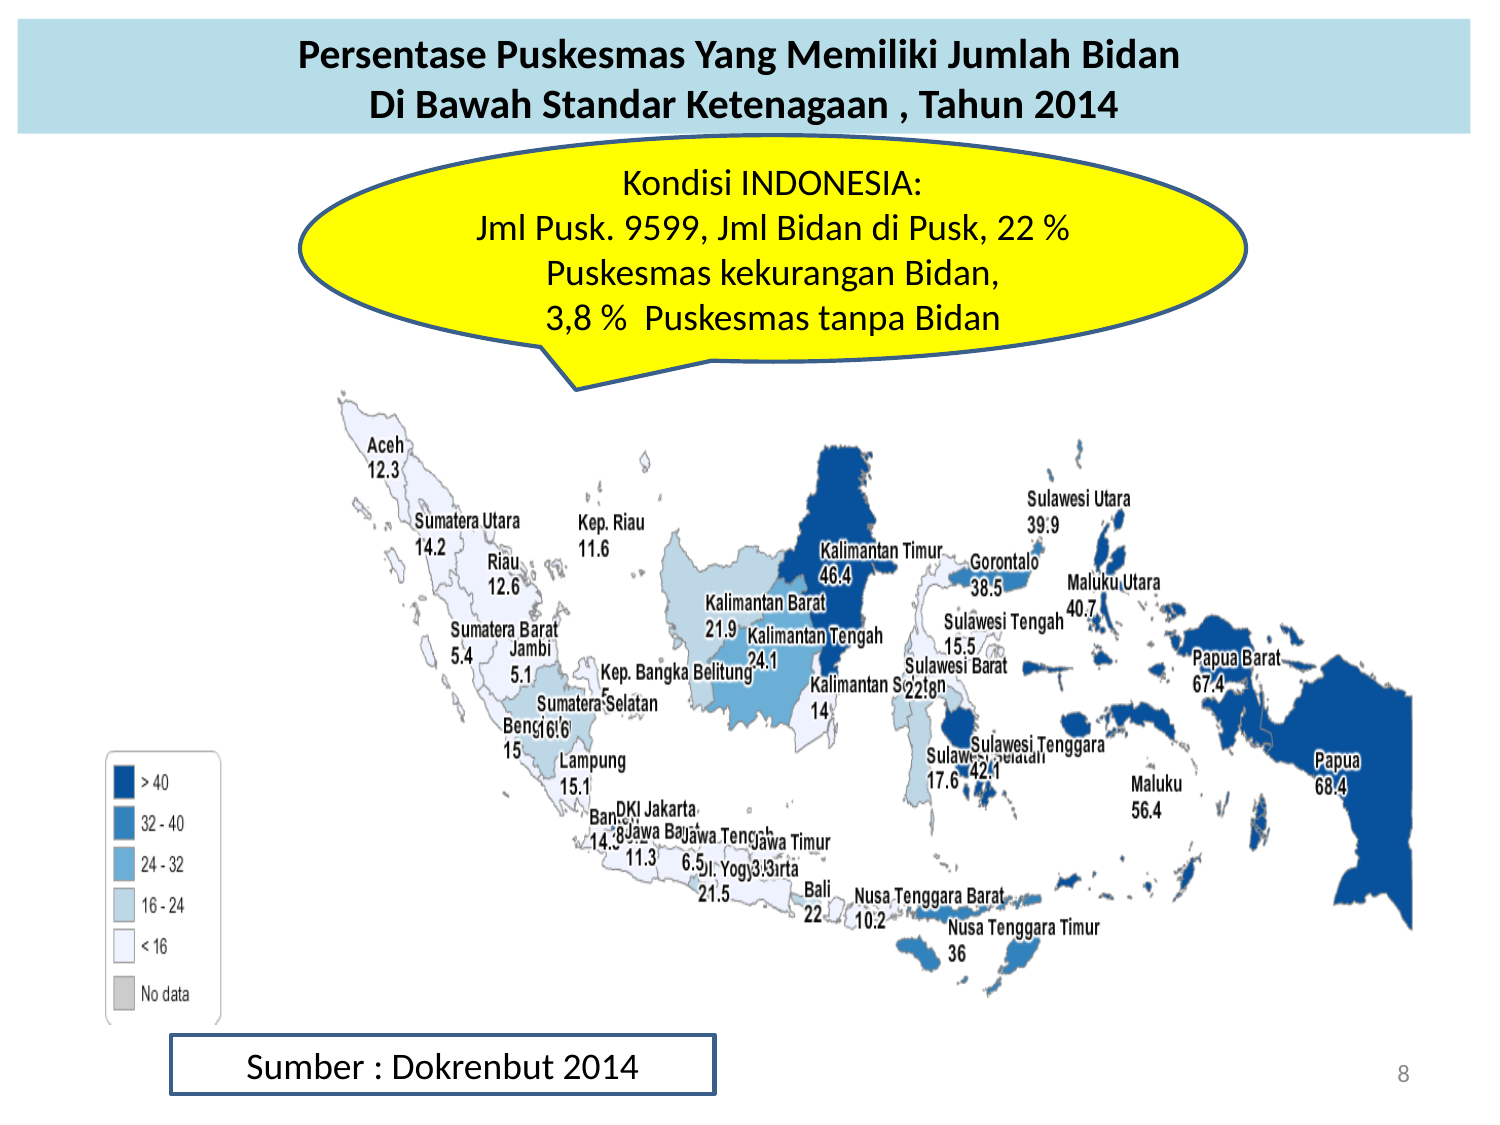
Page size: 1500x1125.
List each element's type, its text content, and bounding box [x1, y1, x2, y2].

slide_number 8 [1074, 1042, 1425, 1103]
text_box Kondisi INDONESIA: Jml Pusk. 9599, Jml Bidan di Pusk, 22 % Puskesmas kekurangan Bidan, 3,8 % Puskesmas tanpa Bidan [297, 133, 1249, 367]
picture [99, 368, 1426, 1026]
text_box Sumber : Dokrenbut 2014 [169, 1035, 717, 1096]
text_box Persentase Puskesmas Yang Memiliki Jumlah Bidan Di Bawah Standar Ketenagaan , Tahun 2014 [17, 18, 1471, 134]
